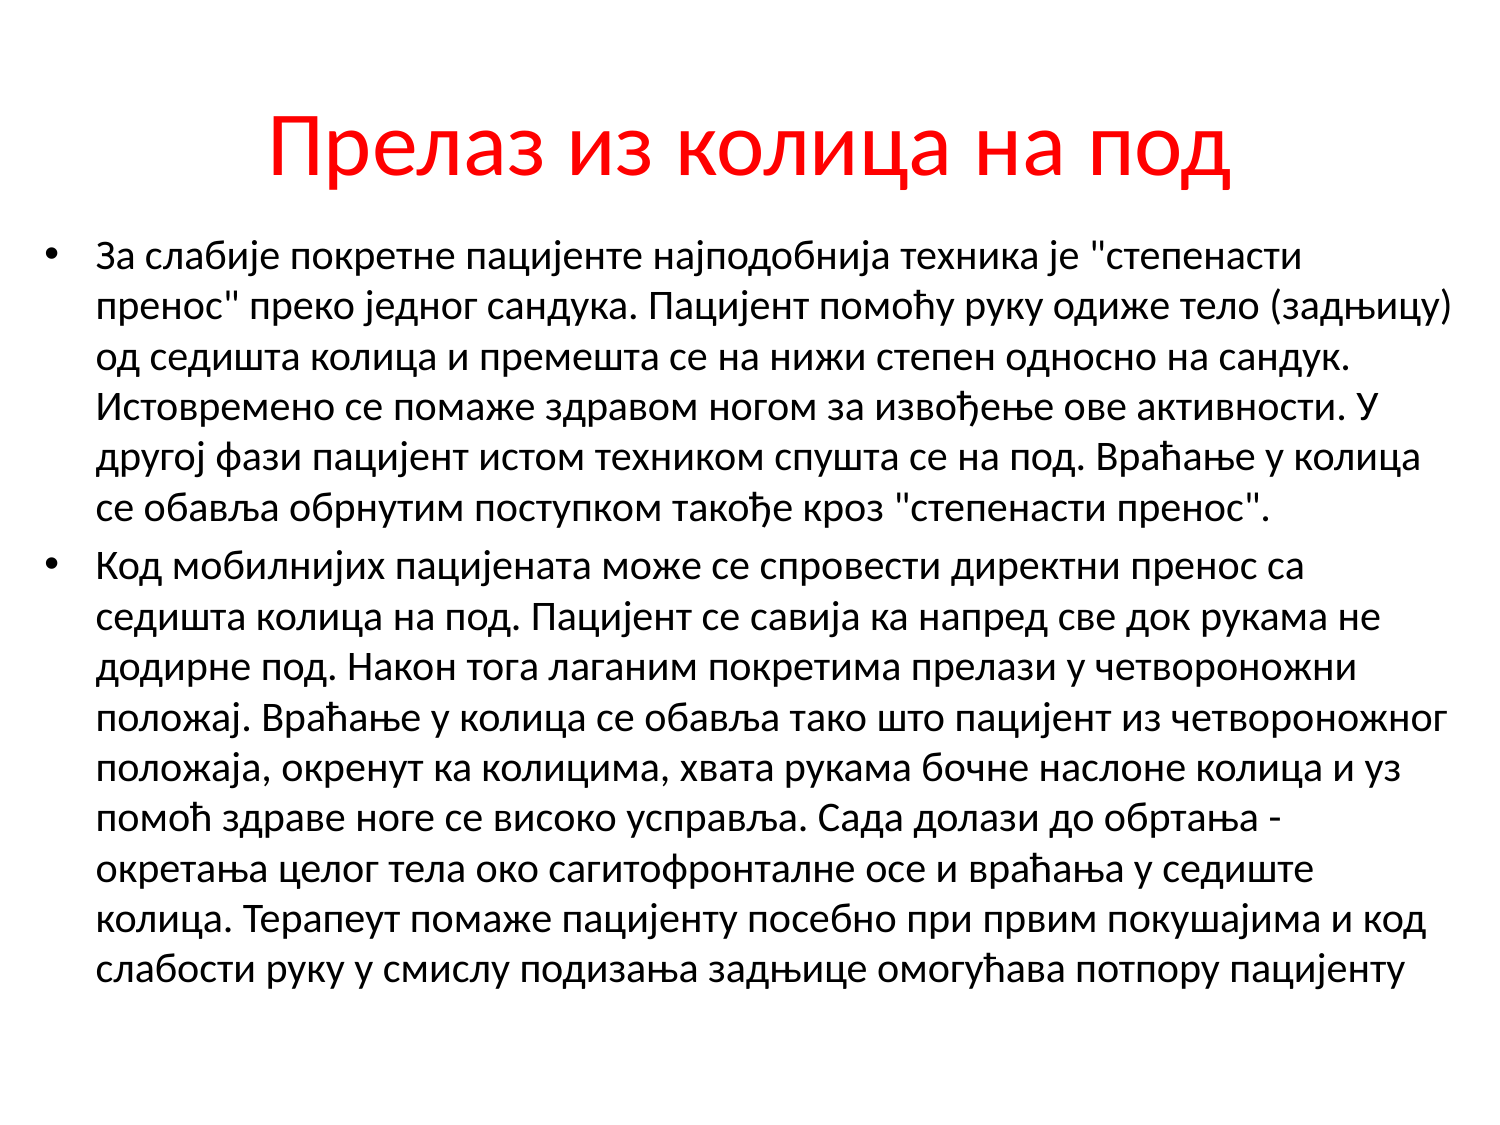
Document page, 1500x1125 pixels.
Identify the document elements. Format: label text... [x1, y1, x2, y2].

list За слабије покретне пацијенте најподобнија техника је "степенасти пренос" преко једног сандука. Пацијент помоћу руку одиже тело (задњицу) од седишта колица и премешта се на нижи степен односно на сандук. Истовремено се помаже здравом ногом за извођење ове активности. У другој фази пацијент истом техником спушта се на под. Враћање у колица се обавља обрнутим поступком такође кроз "степенасти пренос". Код мобилнијих пацијената може се спровести директни пренос са седишта колица на под. Пацијент се савија ка напред све док рукама не додирне под. Након тога лаганим покретима прелази у четвороножни положај. Враћање у колица се обавља тако што пацијент из четвороножног положаја, окренут ка колицима, хвата рукама бочне наслоне колица и уз помоћ здраве ноге се високо усправља. Сада долази до обртања - окретања целог тела око сагитофронталне осе и враћања у седиште колица. Терапеут помаже пацијенту посебно при првим покушајима и код слабости руку у смислу подизања задњице омогућава потпору пацијенту [29, 219, 1471, 1094]
title Прелаз из колица на под [75, 45, 1425, 219]
